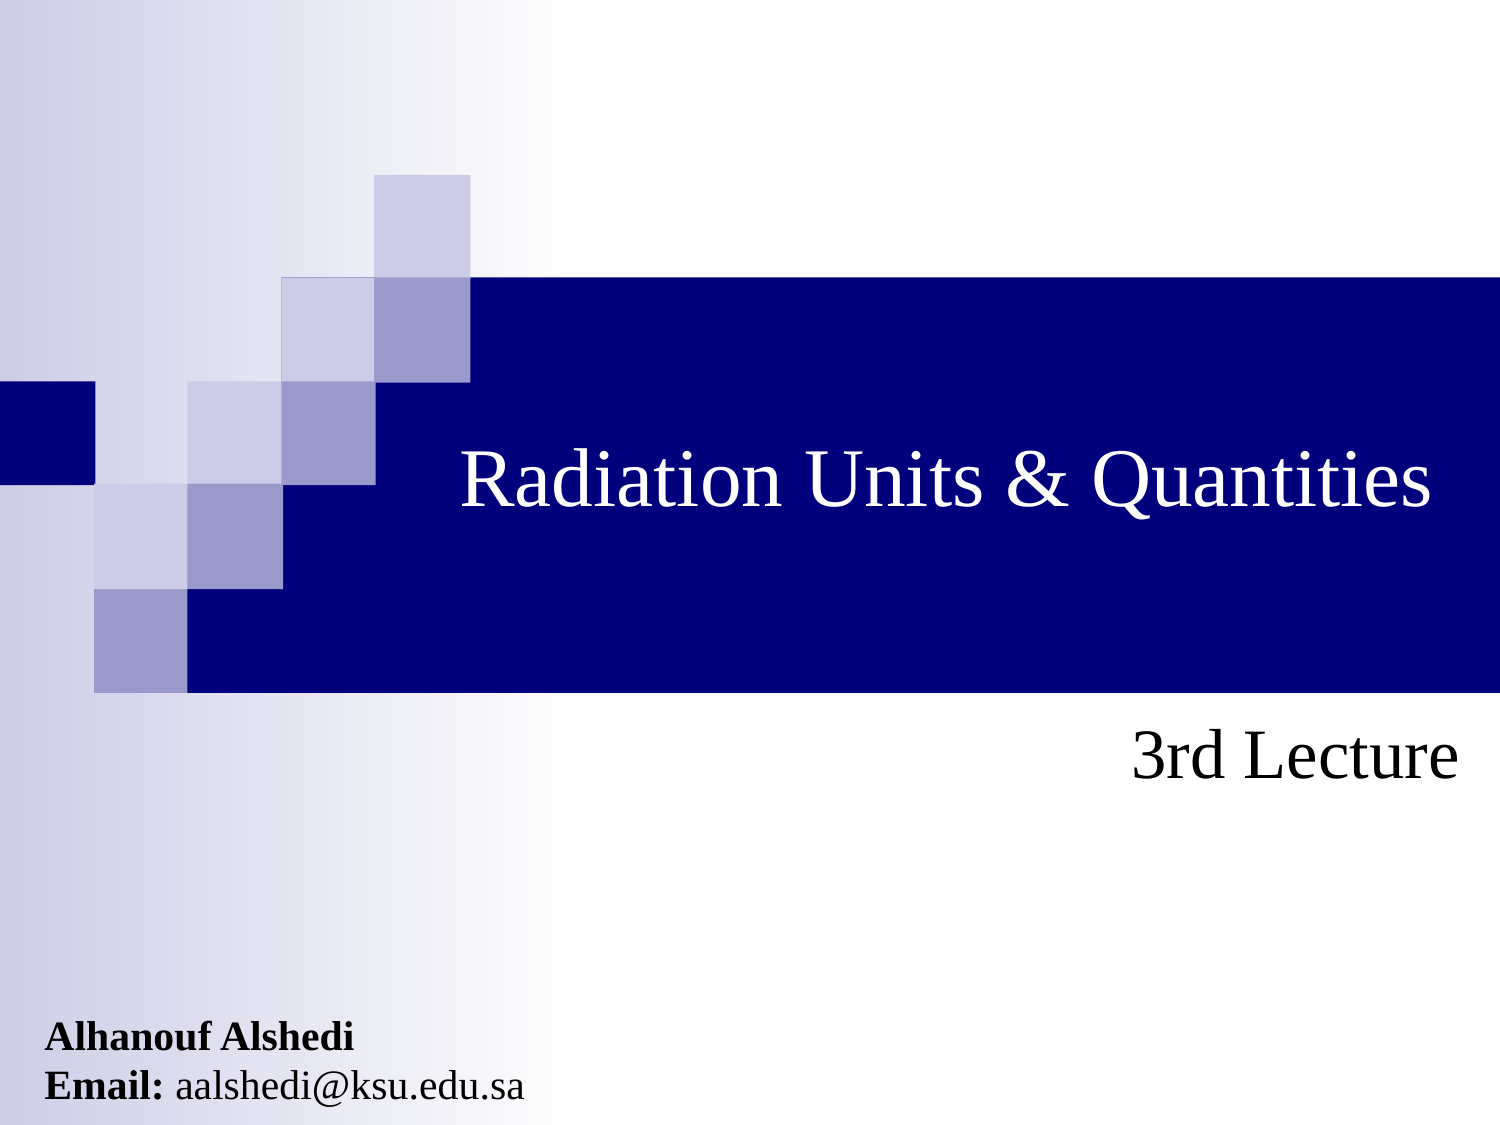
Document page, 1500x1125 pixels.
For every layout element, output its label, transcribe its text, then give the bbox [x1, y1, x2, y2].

title Radiation Units & Quantities [371, 341, 1500, 705]
text_box Alhanouf Alshedi Email: aalshedi@ksu.edu.sa [29, 1011, 1017, 1125]
subtitle 3rd Lecture [487, 699, 1476, 988]
